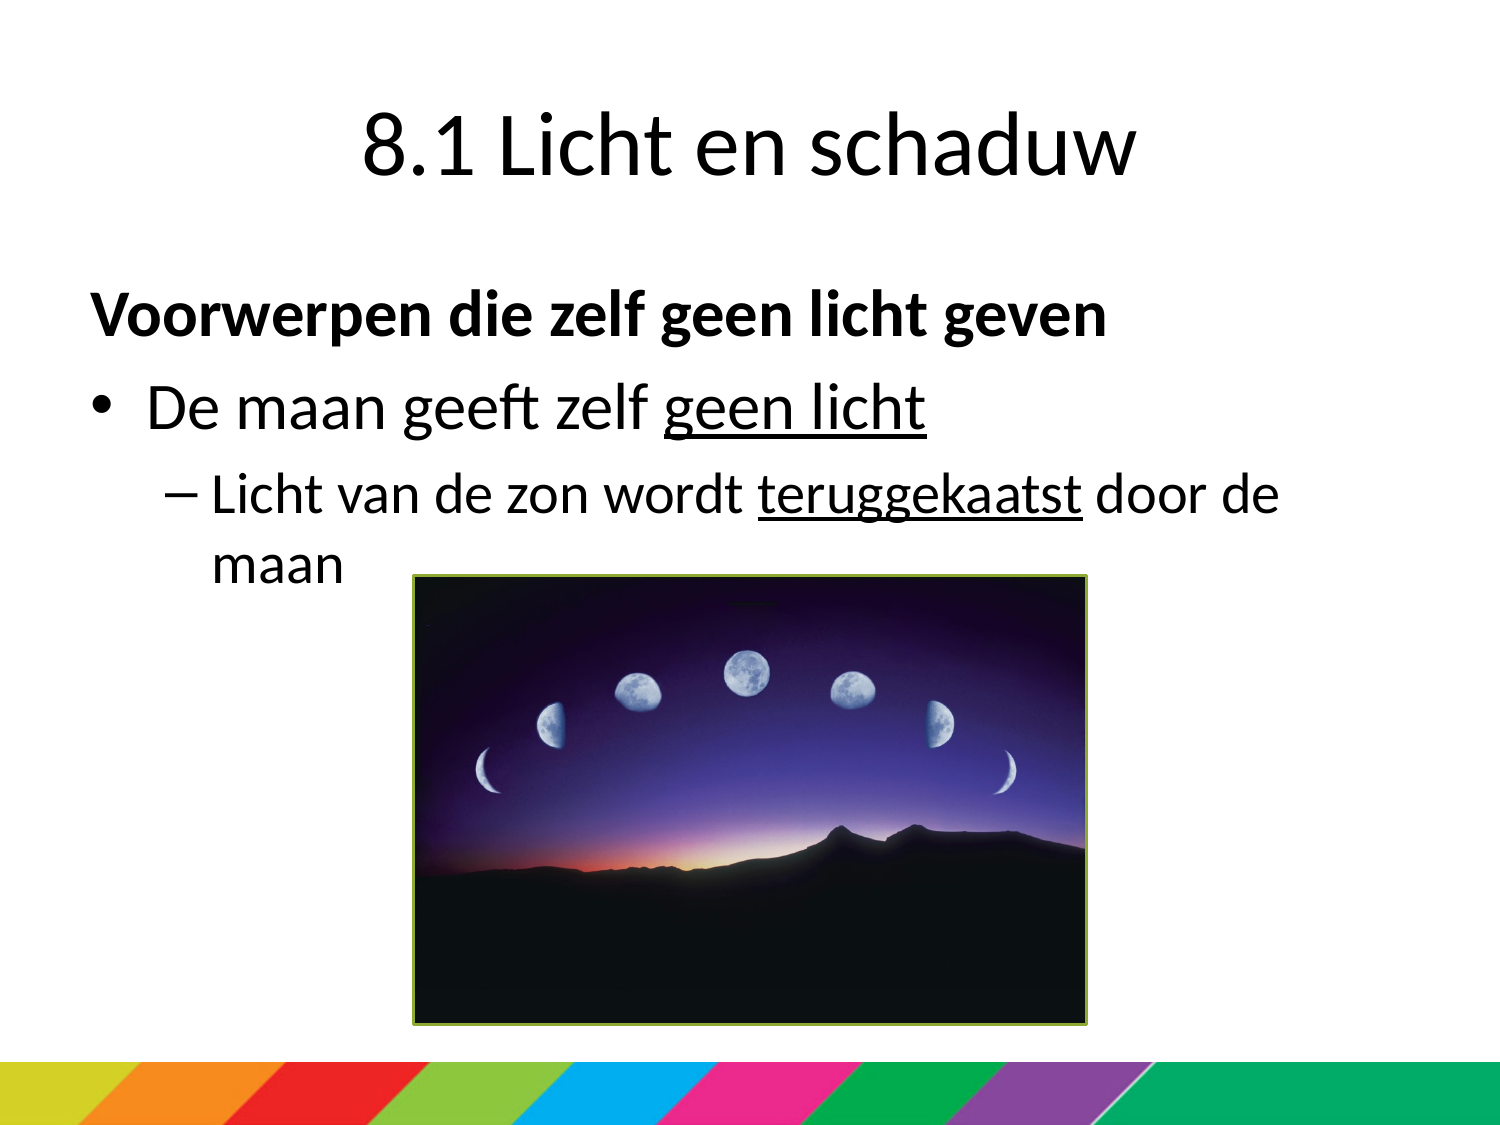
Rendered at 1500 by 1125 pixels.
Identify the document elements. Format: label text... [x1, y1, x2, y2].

title 8.1 Licht en schaduw [75, 45, 1425, 233]
picture [656, 1062, 1500, 1125]
picture [414, 576, 1085, 1024]
list Voorwerpen die zelf geen licht geven De maan geeft zelf geen licht Licht van de zon wordt teruggekaatst door de maan [75, 262, 1425, 1005]
picture [0, 1062, 574, 1125]
